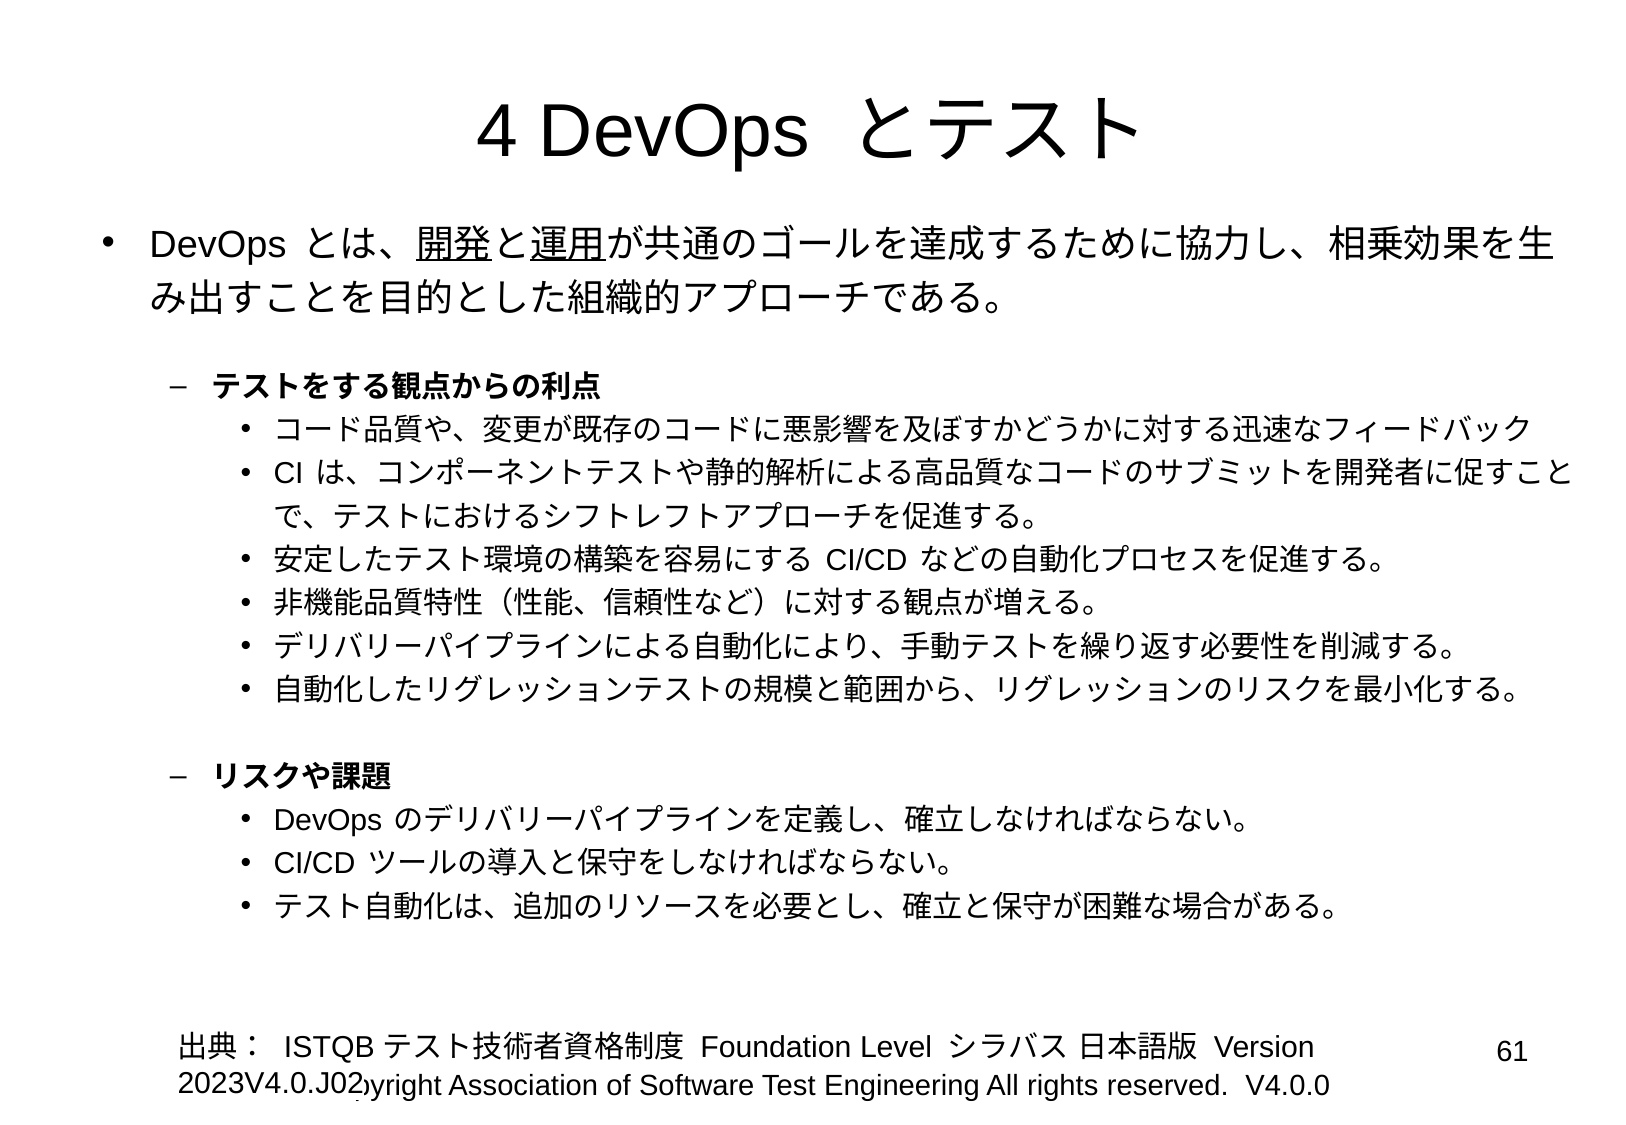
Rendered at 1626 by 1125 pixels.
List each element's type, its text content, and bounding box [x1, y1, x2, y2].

title 4 DevOps とテスト [81, 32, 1544, 202]
footer Copyright Association of Software Test Engineering All rights reserved. V4.0.0 [233, 1091, 1415, 1103]
list DevOps とは、開発と運用が共通のゴールを達成するために協力し、相乗効果を生み出すことを目的とした組織的アプローチである。 テストをする観点からの利点 コード品質や、変更が既存のコードに悪影響を及ぼすかどうかに対する迅速なフィードバック CI は、コンポーネントテストや静的解析による高品質なコードのサブミットを開発者に促すことで、テストにおけるシフトレフトアプローチを促進する。 安定したテスト環境の構築を容易にする CI/CD などの自動化プロセスを促進する。 非機能品質特性（性能、信頼性など）に対する観点が増える。 デリバリーパイプラインによる自動化により、手動テストを繰り返す必要性を削減する。 自動化したリグレッションテストの規模と範囲から、リグレッションのリスクを最小化する。 リスクや課題 DevOps のデリバリーパイプラインを定義し、確立しなければならない。 CI/CD ツールの導入と保守をしなければならない。 テスト自動化は、追加のリソースを必要とし、確立と保守が困難な場合がある。 [81, 202, 1593, 1012]
text_box 出典： ISTQBテスト技術者資格制度 Foundation Level シラバス 日本語版 Version 2023V4.0.J02 [162, 1011, 1511, 1091]
slide_number ‹#› [1415, 1024, 1544, 1103]
